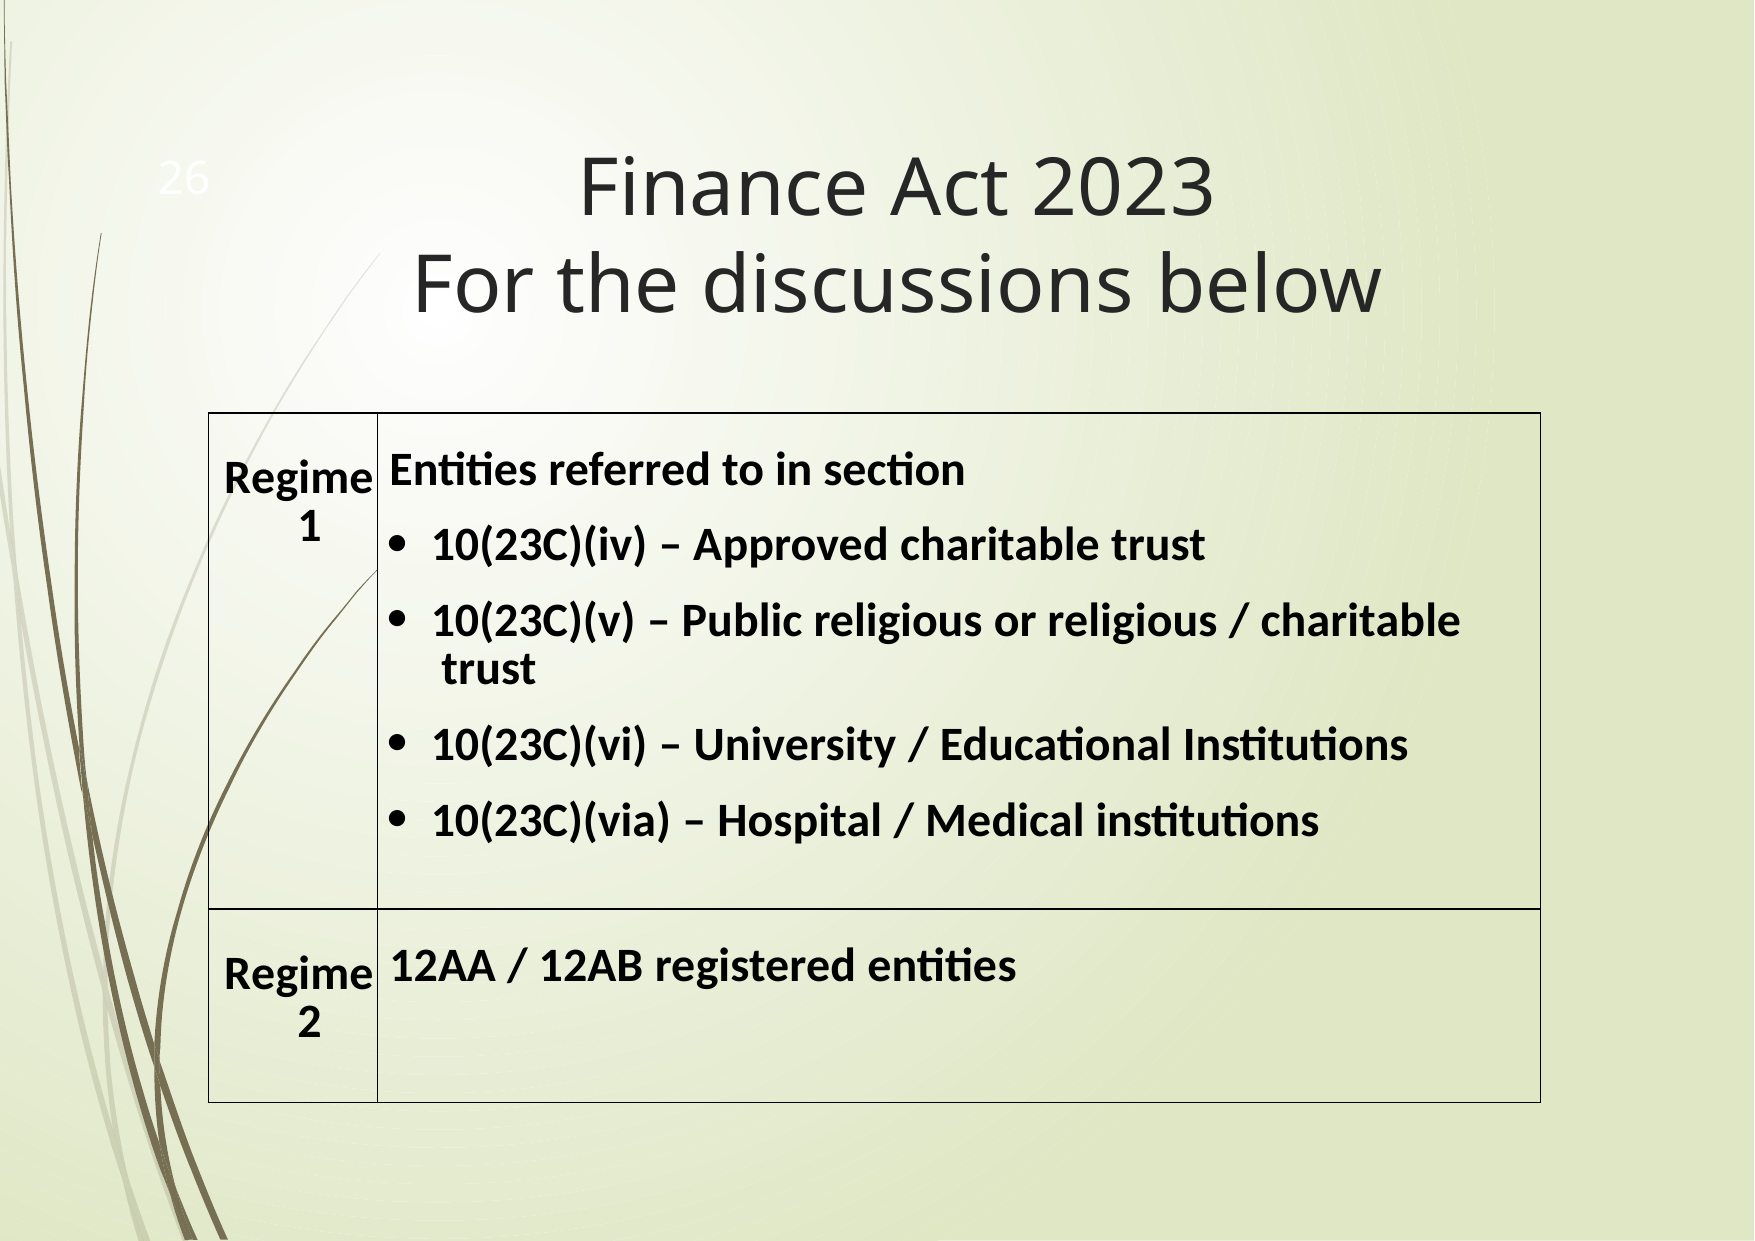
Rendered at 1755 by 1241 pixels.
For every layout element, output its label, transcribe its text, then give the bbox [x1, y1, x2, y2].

slide_number 26 [98, 0, 211, 536]
table_header Regime 1 [209, 414, 377, 908]
title Finance Act 2023 For the discussions below [264, 132, 1527, 343]
table_cell 12AA / 12AB registered entities [378, 910, 1540, 1102]
table_header Entities referred to in section 10(23C)(iv) – Approved charitable trust 10(23C)(v) – Public religious or religious / charitable trust 10(23C)(vi) – University / Educational Institutions 10(23C)(via) – Hospital / Medical institutions [378, 414, 1540, 908]
table_cell Regime 2 [209, 910, 377, 1102]
